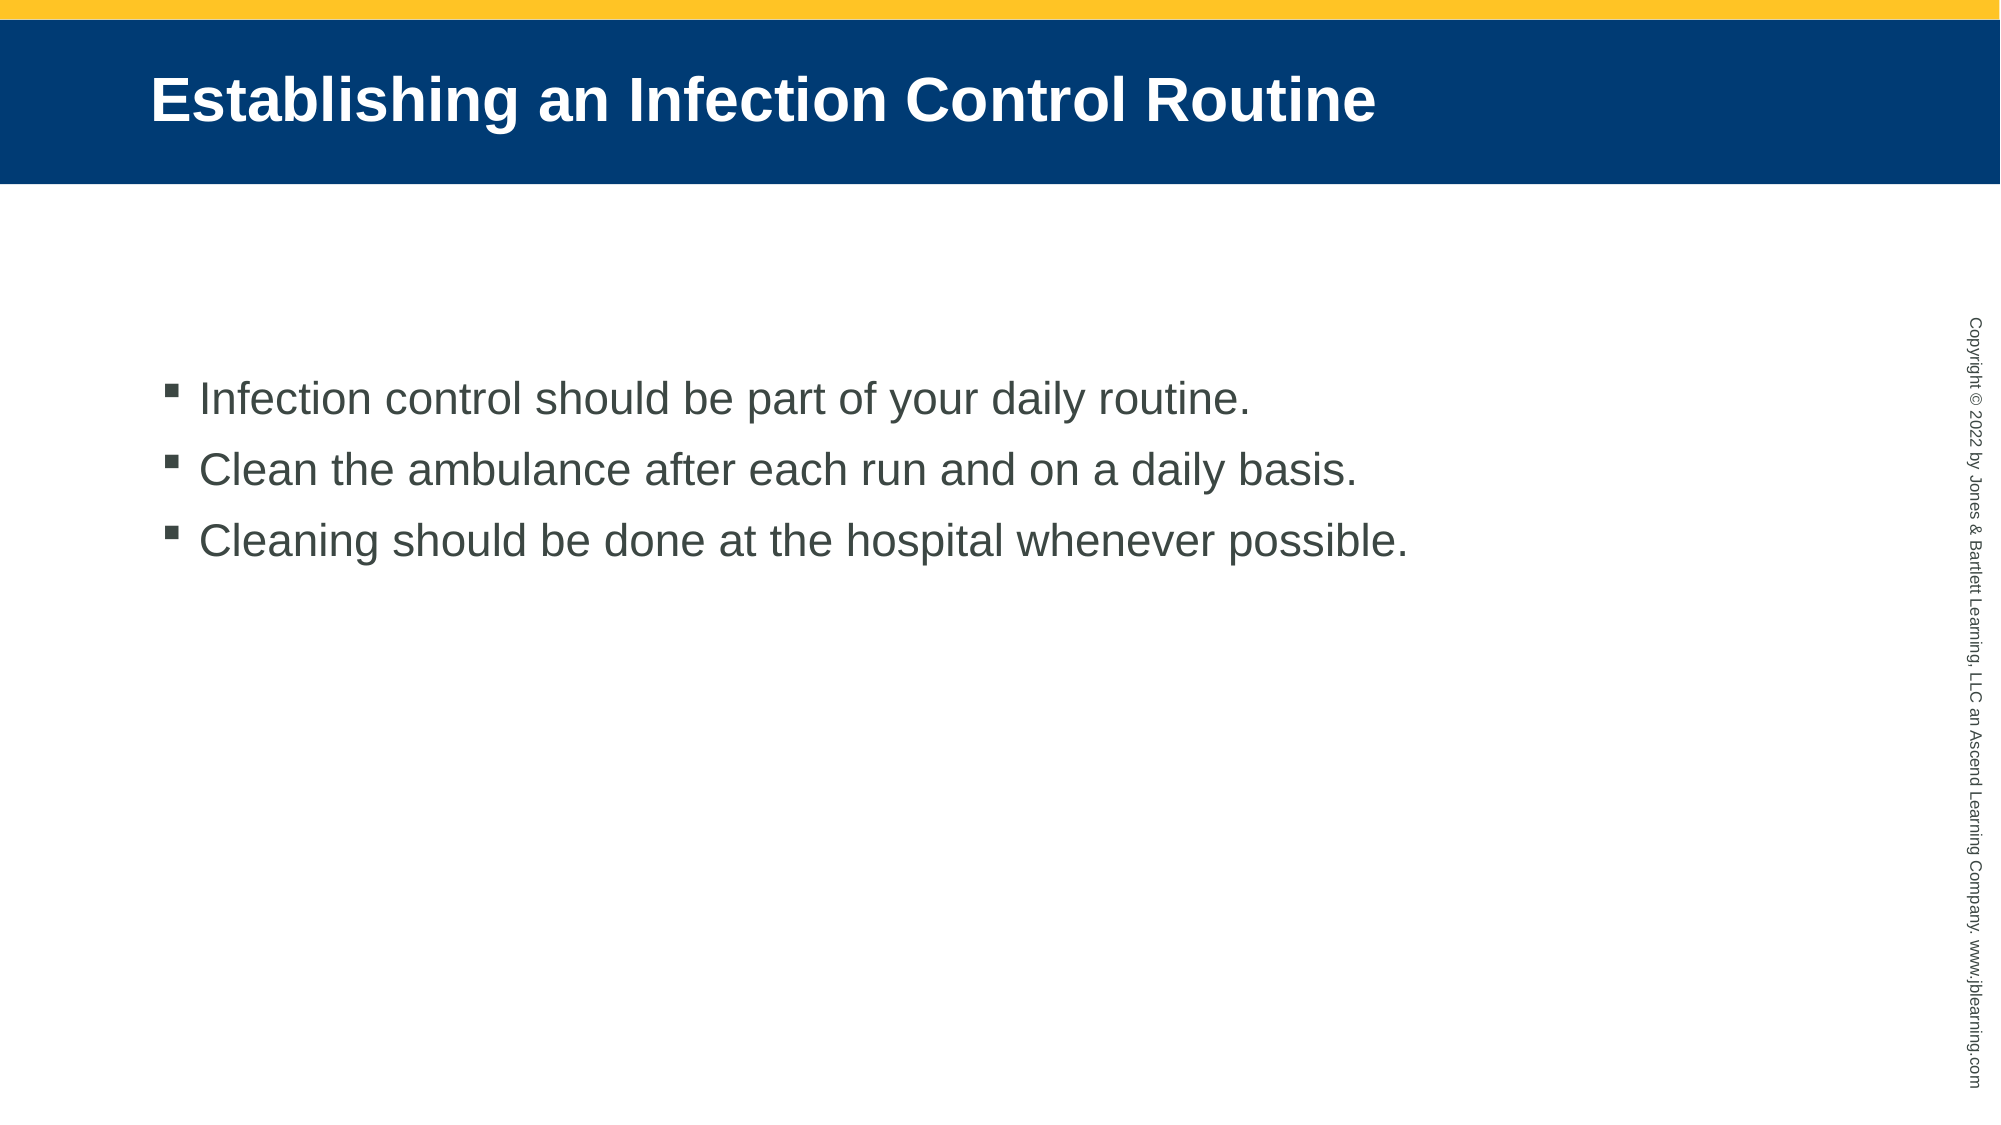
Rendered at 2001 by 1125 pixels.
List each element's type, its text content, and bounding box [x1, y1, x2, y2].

title Establishing an Infection Control Routine [0, 19, 2000, 185]
list Infection control should be part of your daily routine. Clean the ambulance after each run and on a daily basis. Cleaning should be done at the hospital whenever possible. [146, 361, 1859, 1016]
